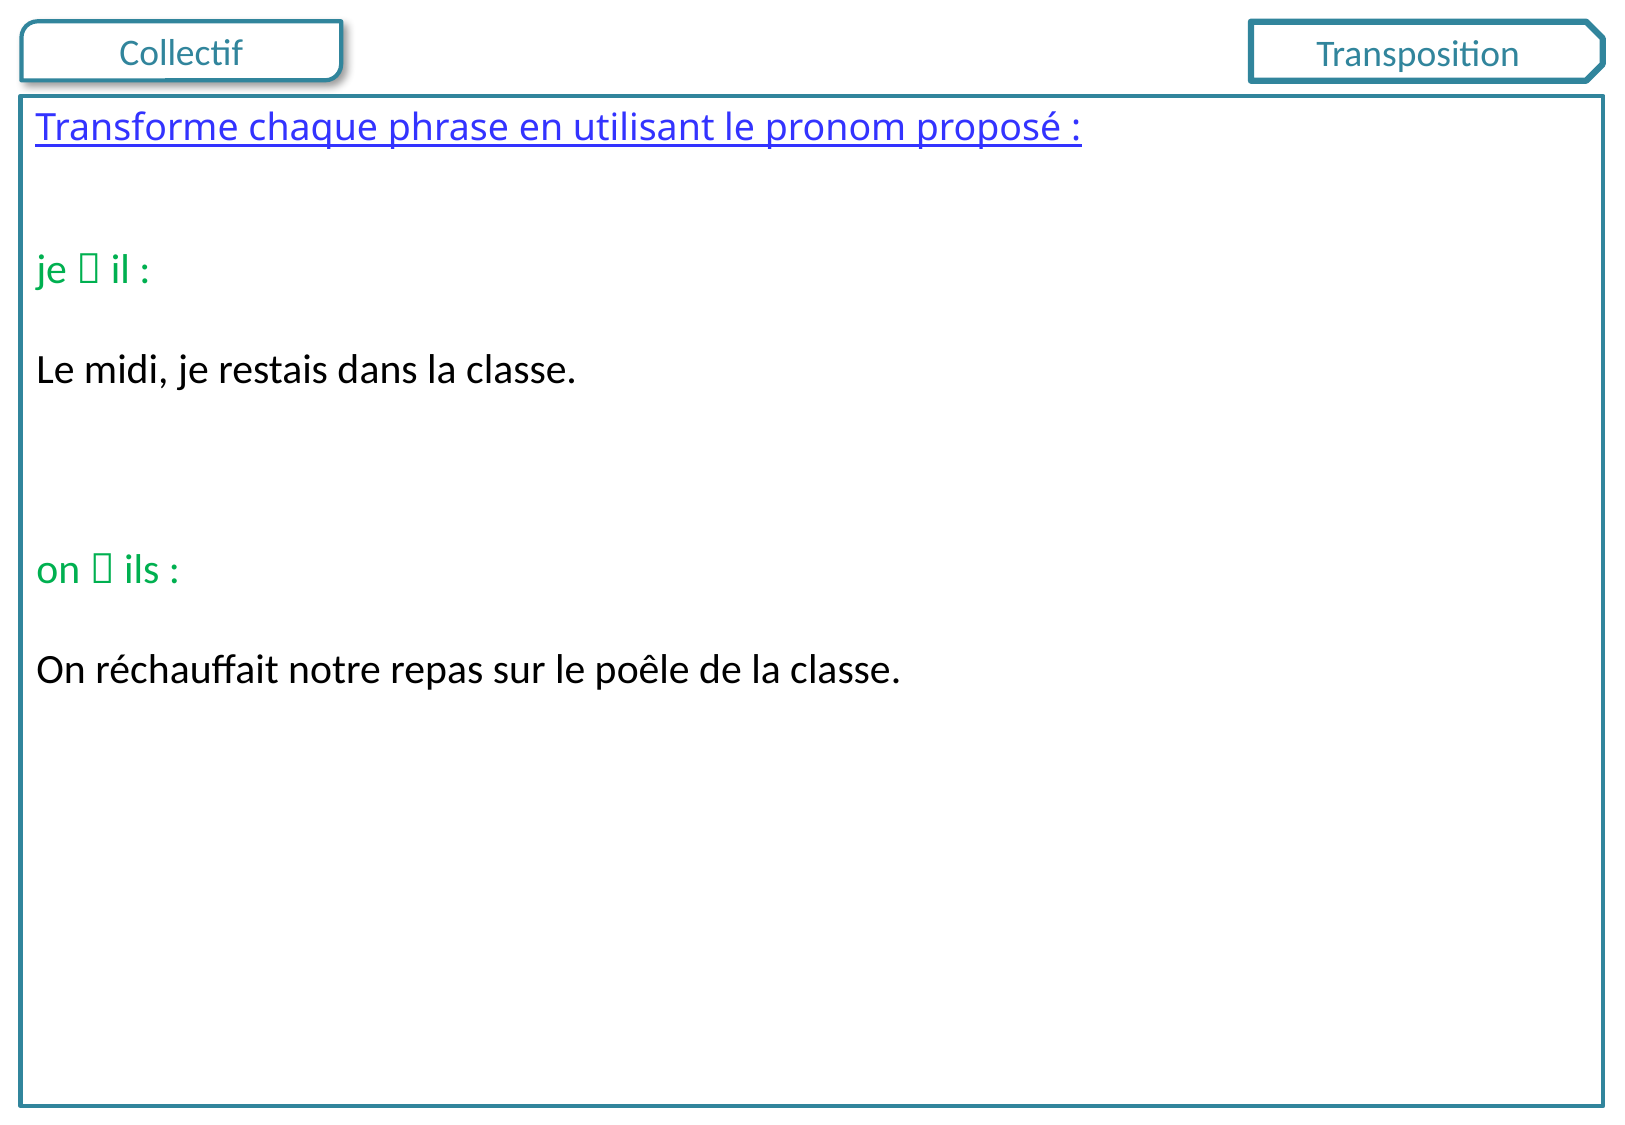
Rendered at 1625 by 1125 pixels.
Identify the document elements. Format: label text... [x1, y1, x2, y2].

list Transforme chaque phrase en utilisant le pronom proposé : [18, 94, 1605, 1108]
list je  il : Le midi, je restais dans la classe. on  ils : On réchauffait notre repas sur le poêle de la classe. [21, 184, 1604, 1106]
list Transposition [1251, 21, 1585, 81]
